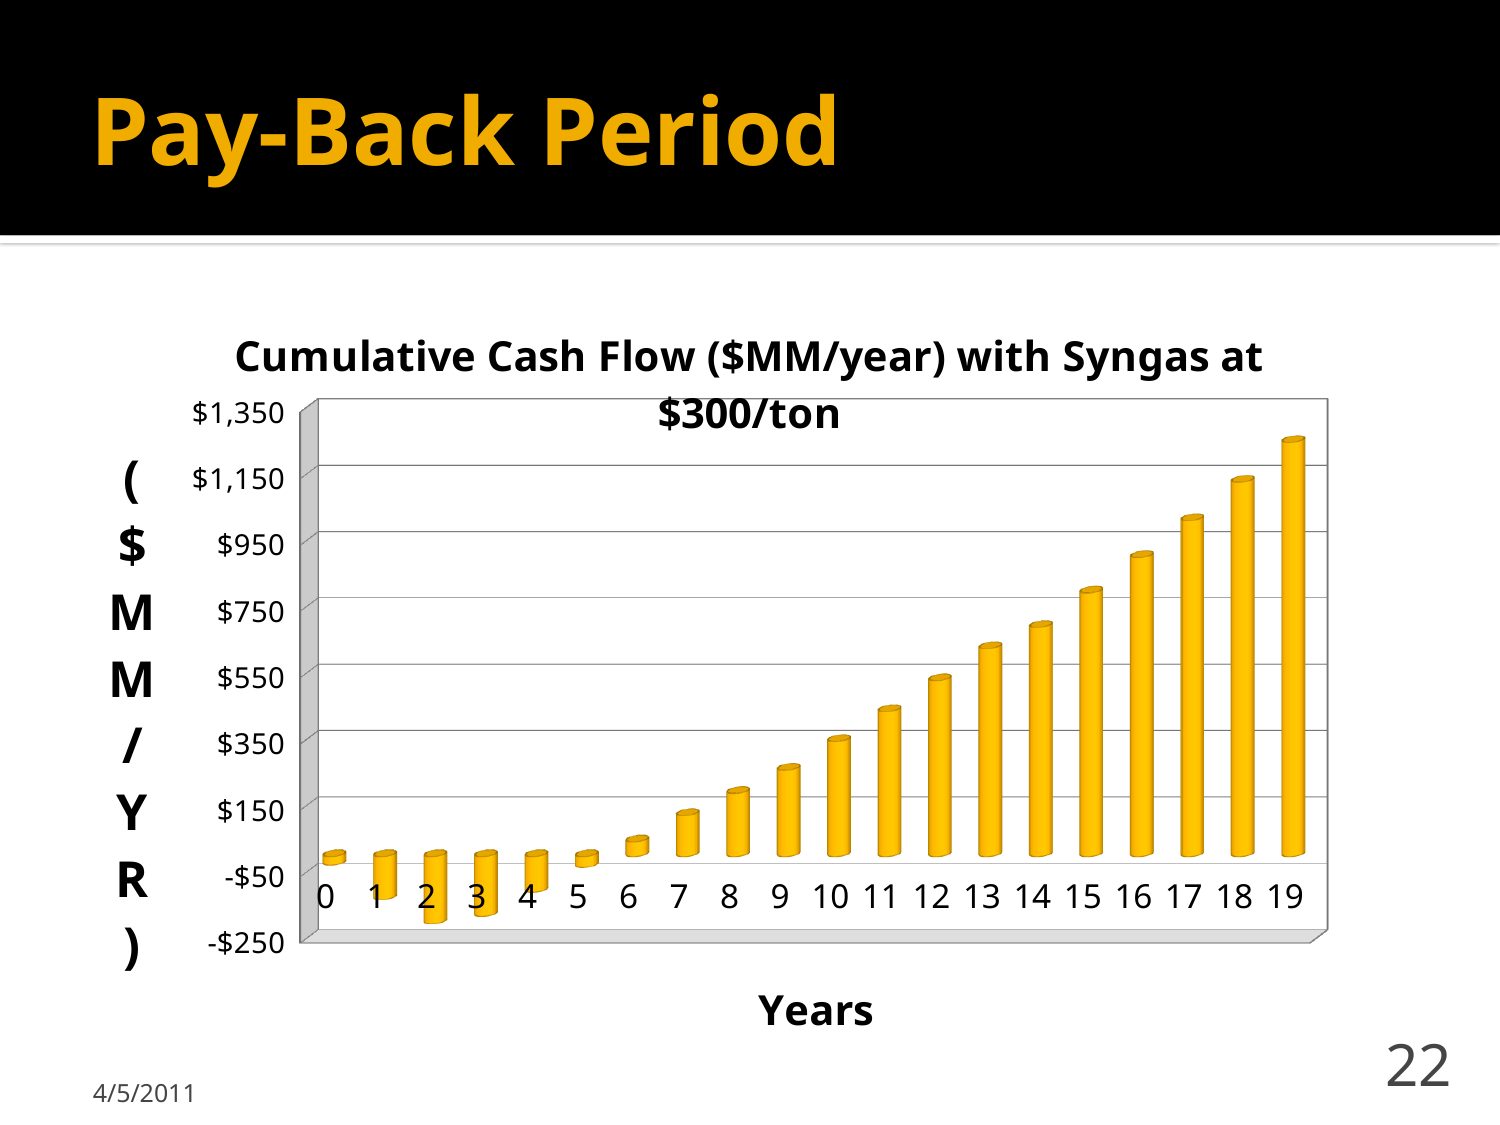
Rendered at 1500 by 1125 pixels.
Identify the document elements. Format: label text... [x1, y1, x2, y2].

chart [74, 291, 1425, 1050]
title Pay-Back Period [75, 25, 1425, 231]
slide_number 22 [1345, 1062, 1467, 1108]
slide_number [75, 1062, 425, 1108]
